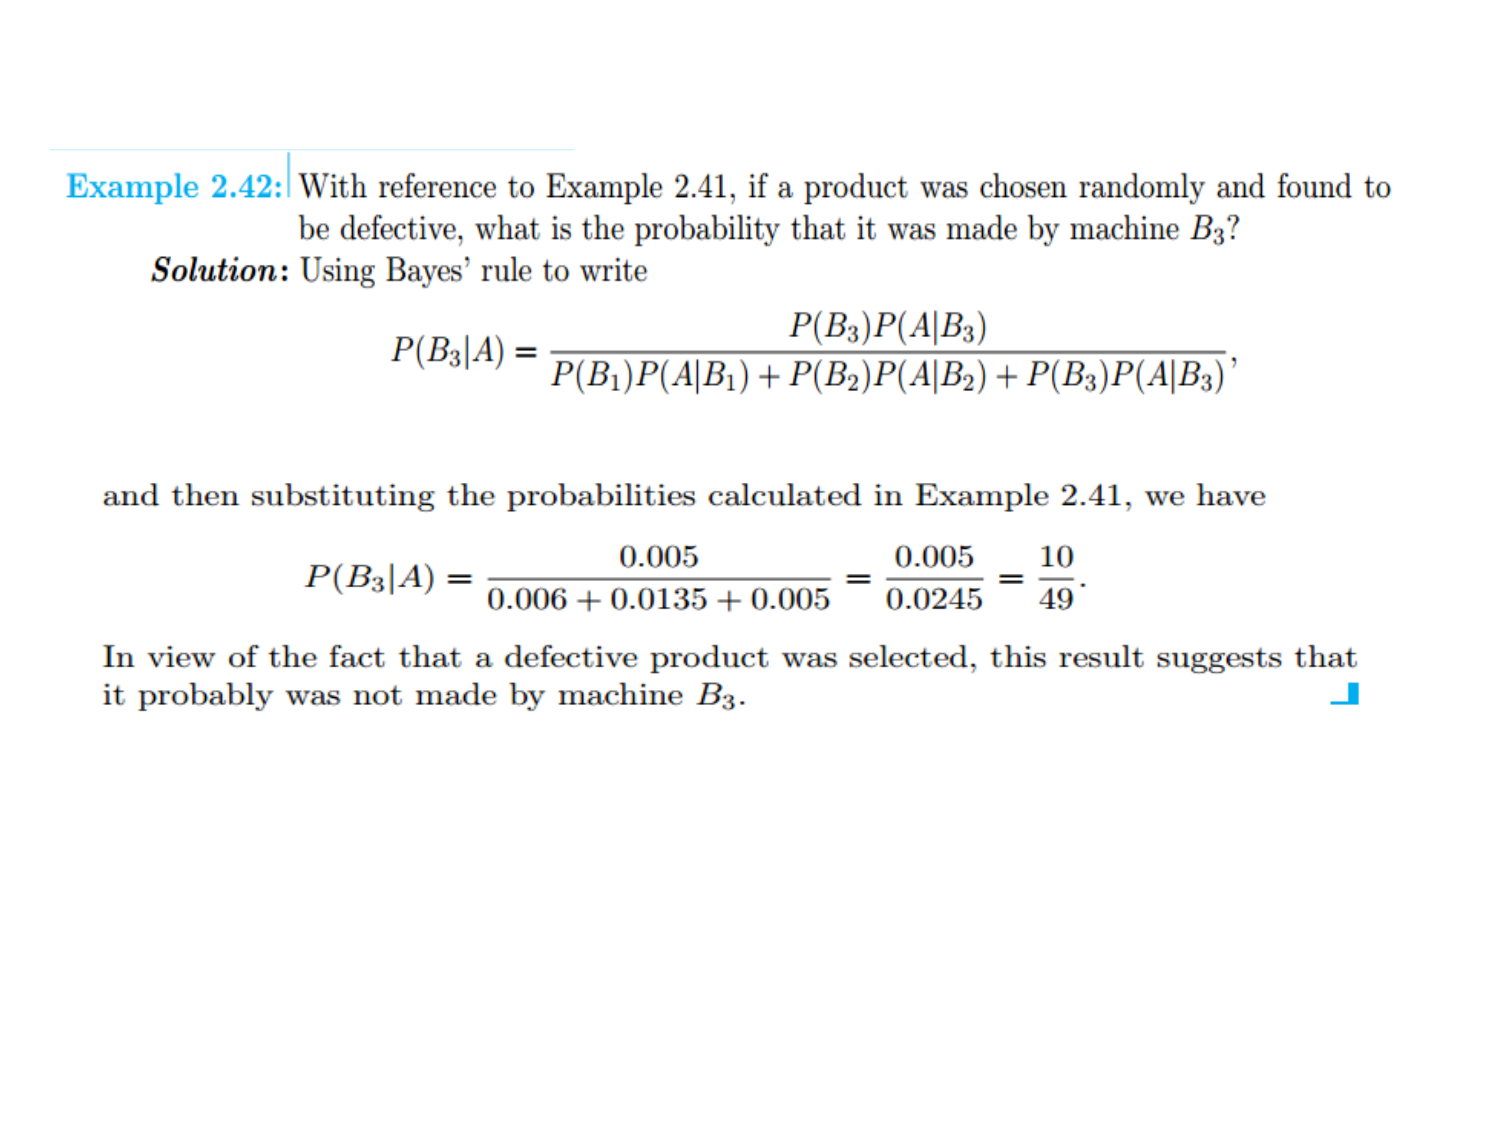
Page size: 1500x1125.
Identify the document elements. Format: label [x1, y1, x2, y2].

picture [49, 449, 1376, 730]
list [49, 149, 1426, 438]
